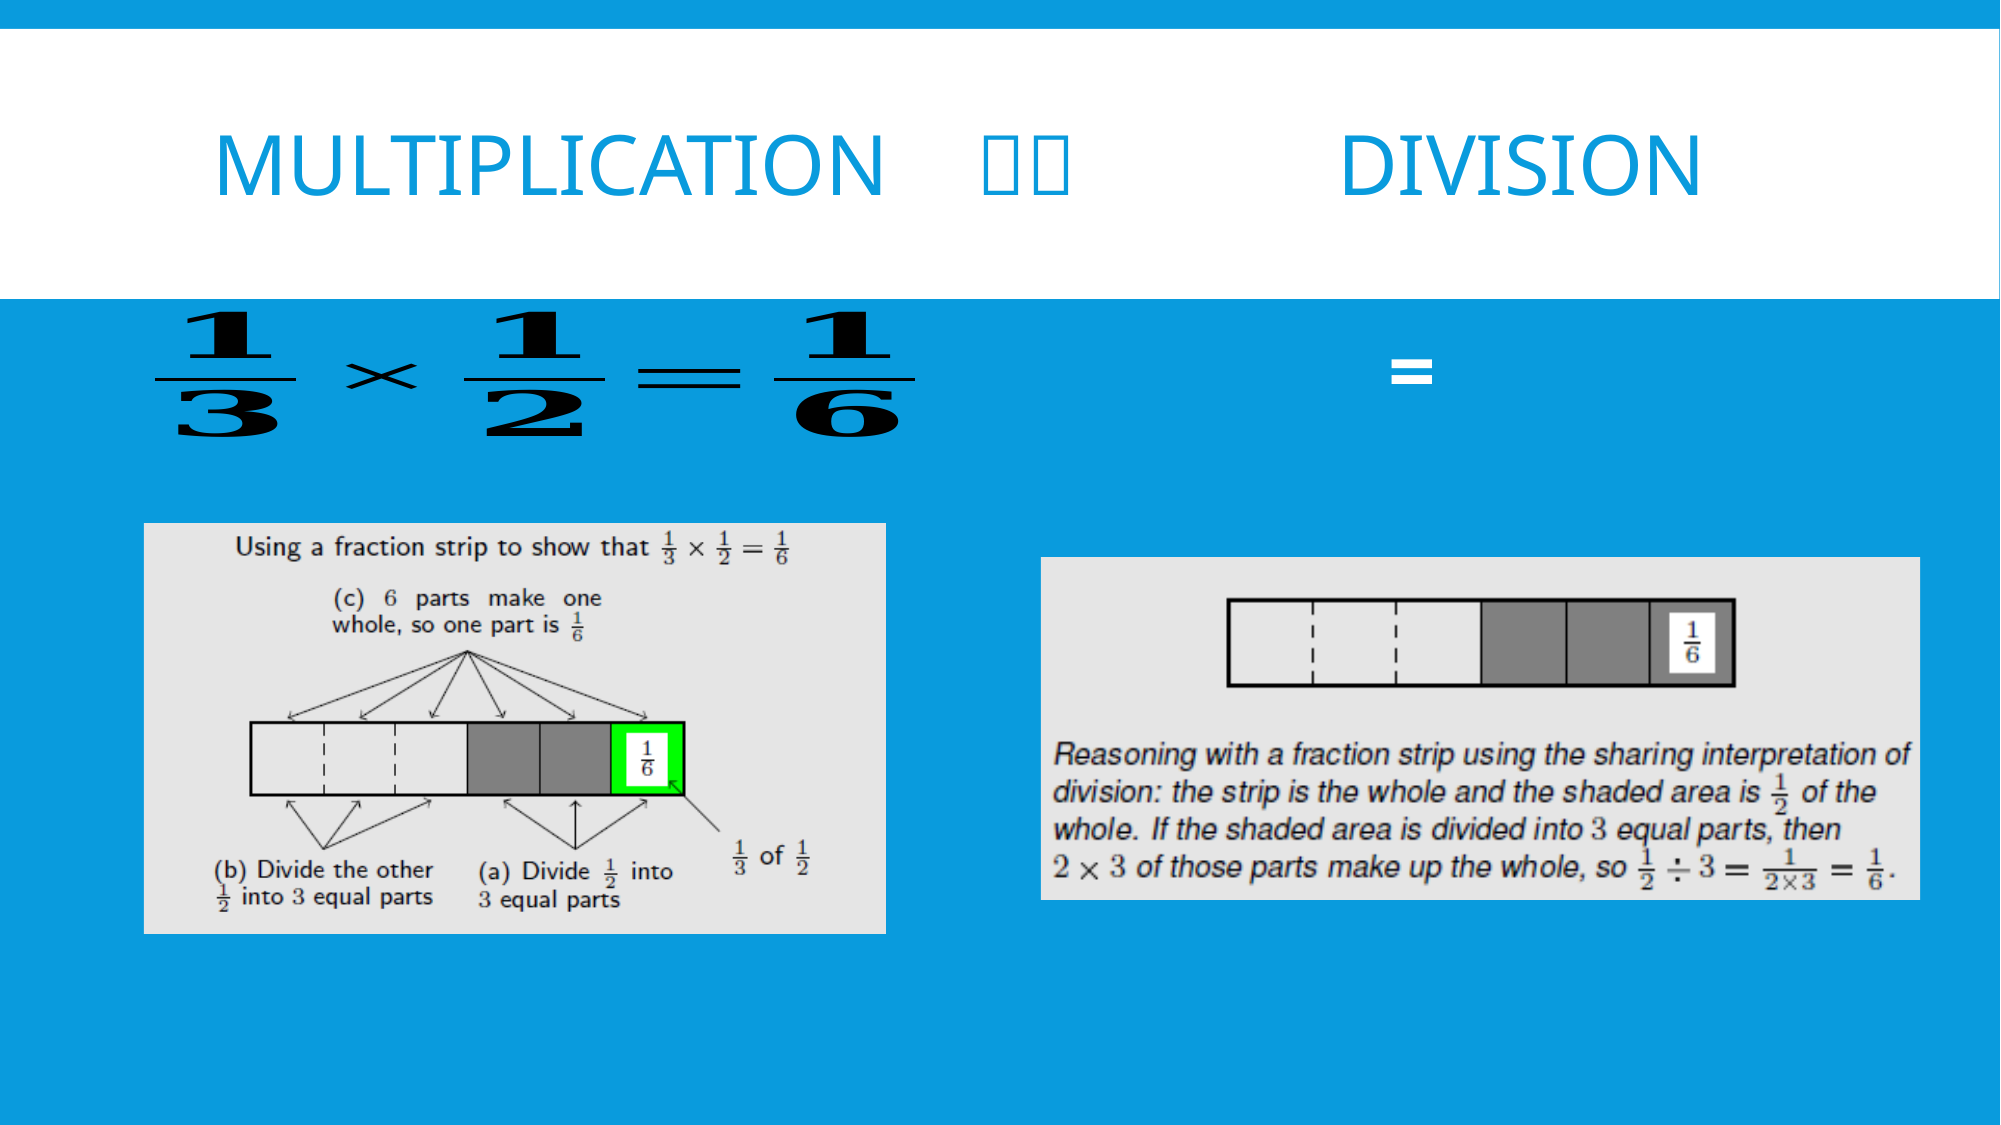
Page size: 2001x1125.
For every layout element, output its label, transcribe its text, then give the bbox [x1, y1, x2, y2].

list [143, 523, 887, 934]
title Multiplication  Division [197, 46, 1803, 295]
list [1040, 556, 1921, 901]
